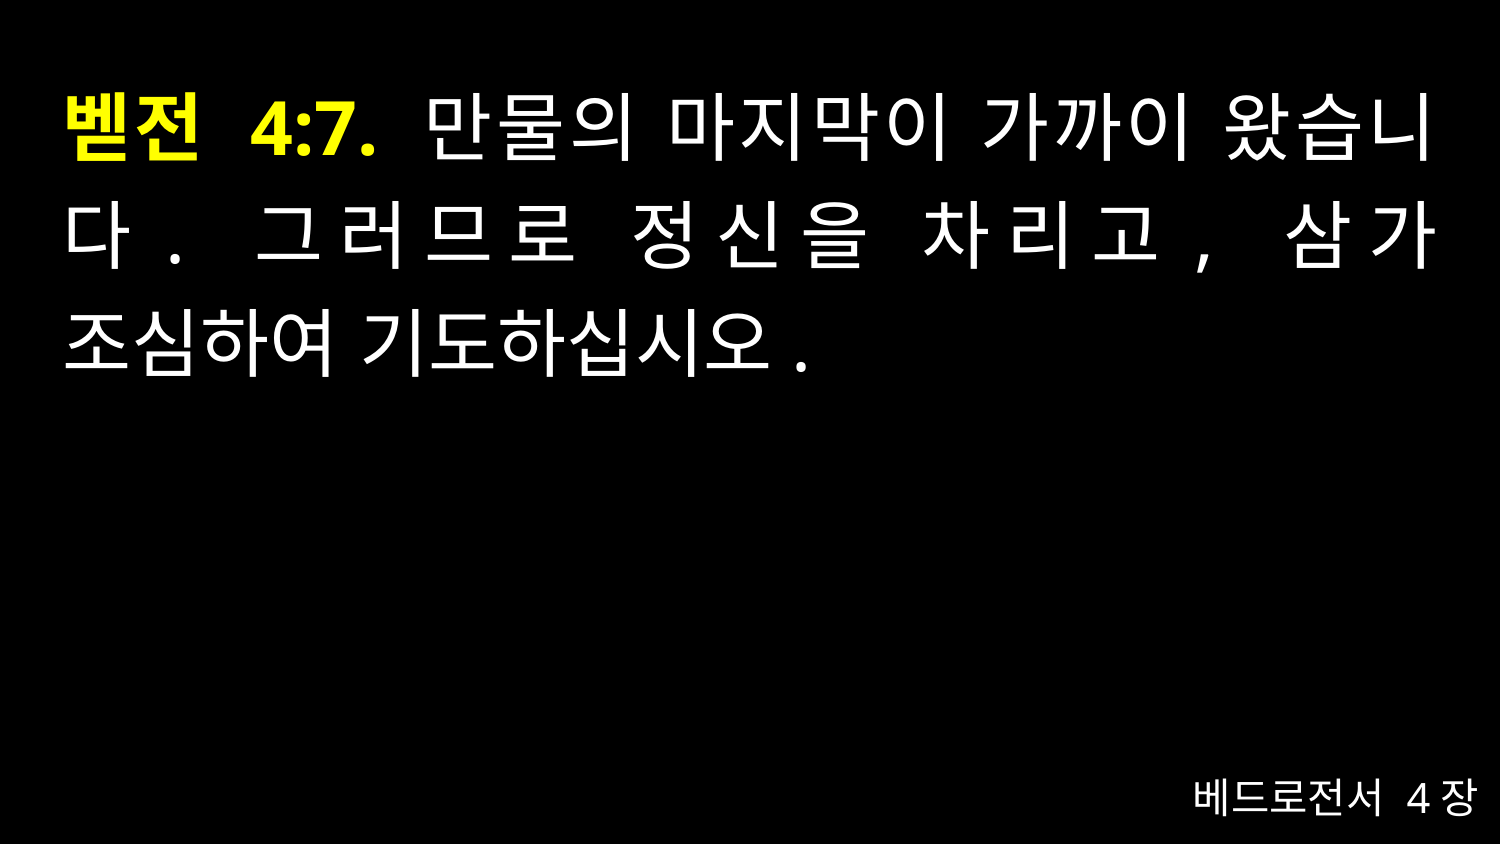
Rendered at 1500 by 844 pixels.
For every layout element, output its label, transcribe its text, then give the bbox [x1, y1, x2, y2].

title 벧전 4:7. 만물의 마지막이 가까이 왔습니다. 그러므로 정신을 차리고, 삼가 조심하여 기도하십시오. [0, 0, 1500, 844]
subtitle 베드로전서 4장 [916, 770, 1500, 844]
